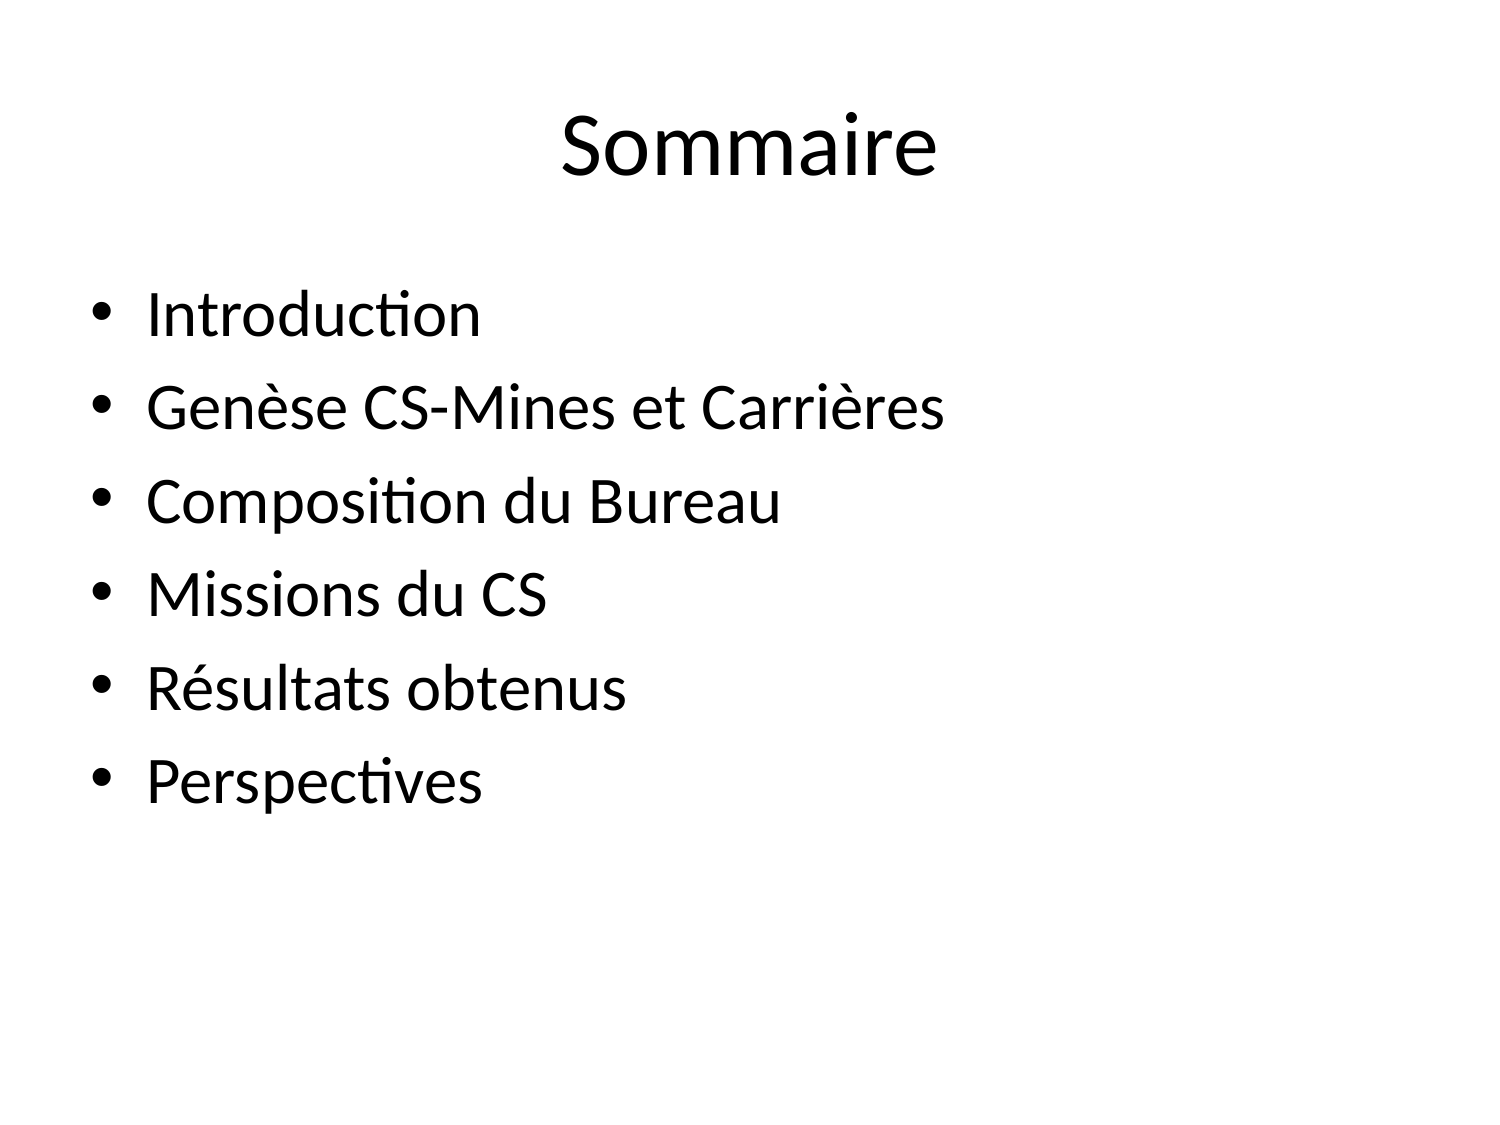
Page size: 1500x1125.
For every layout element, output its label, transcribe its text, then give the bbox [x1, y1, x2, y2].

list Introduction Genèse CS-Mines et Carrières Composition du Bureau Missions du CS Résultats obtenus Perspectives [75, 262, 1425, 1005]
title Sommaire [75, 45, 1425, 233]
